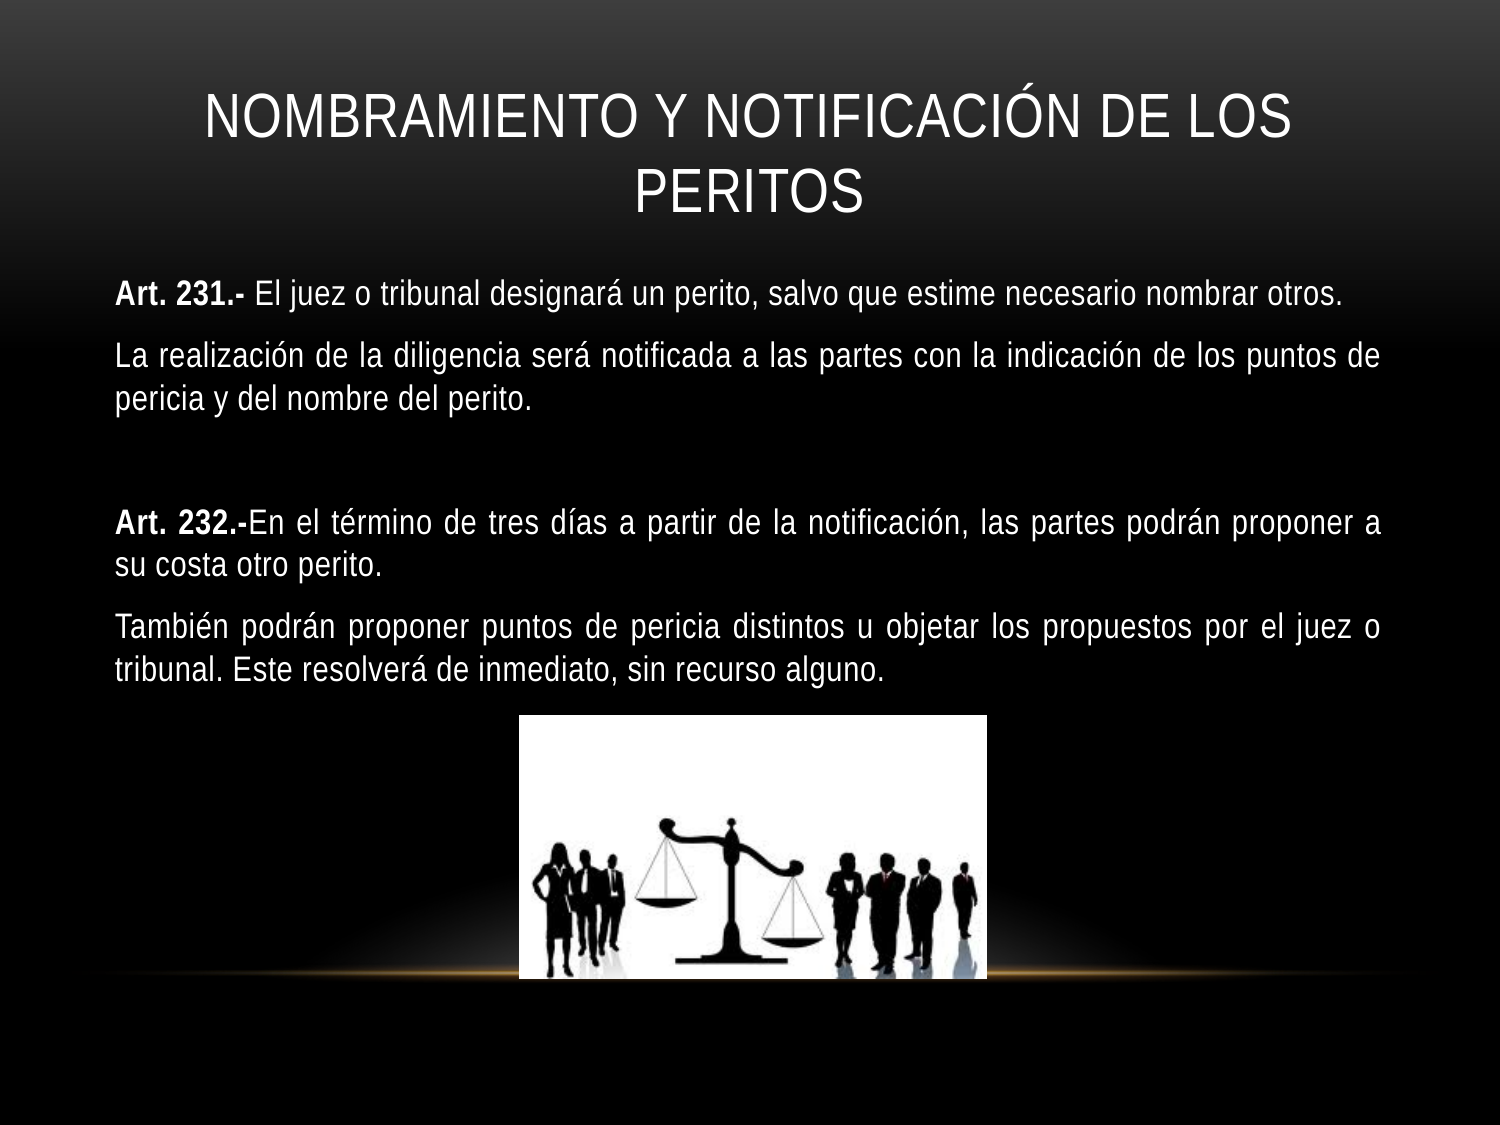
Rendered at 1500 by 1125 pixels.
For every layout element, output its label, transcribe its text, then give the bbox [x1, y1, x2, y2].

picture [0, 0, 1500, 1125]
list Art. 231.- El juez o tribunal designará un perito, salvo que estime necesario nombrar otros. La realización de la diligencia será notificada a las partes con la indicación de los puntos de pericia y del nombre del perito. Art. 232.-En el término de tres días a partir de la notificación, las partes podrán proponer a su costa otro perito. También podrán proponer puntos de pericia distintos u objetar los propuestos por el juez o tribunal. Este resolverá de inmediato, sin recurso alguno. [99, 262, 1400, 938]
title Nombramiento y notificación de los peritos [99, 45, 1400, 233]
